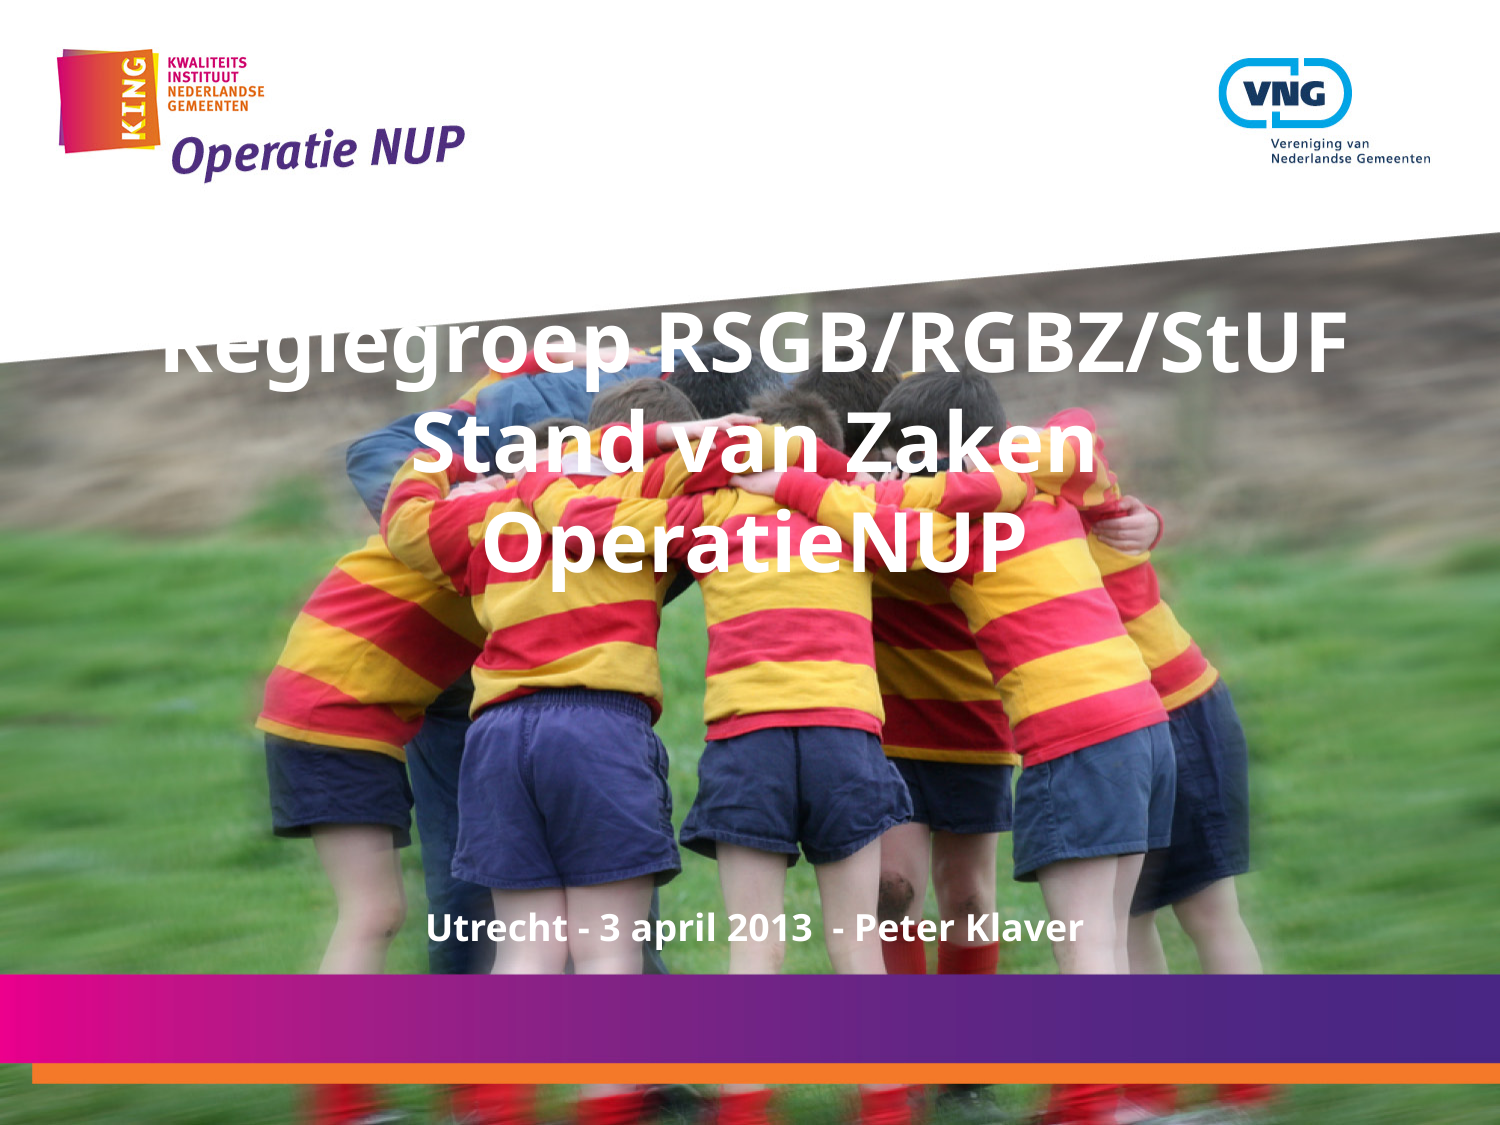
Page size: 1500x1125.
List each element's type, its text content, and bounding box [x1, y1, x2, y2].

picture [0, 0, 1500, 1125]
title Regiegroep RSGB/RGBZ/StUF Stand van Zaken OperatieNUP Utrecht - 3 april 2013 - Peter Klaver [134, 281, 1376, 719]
